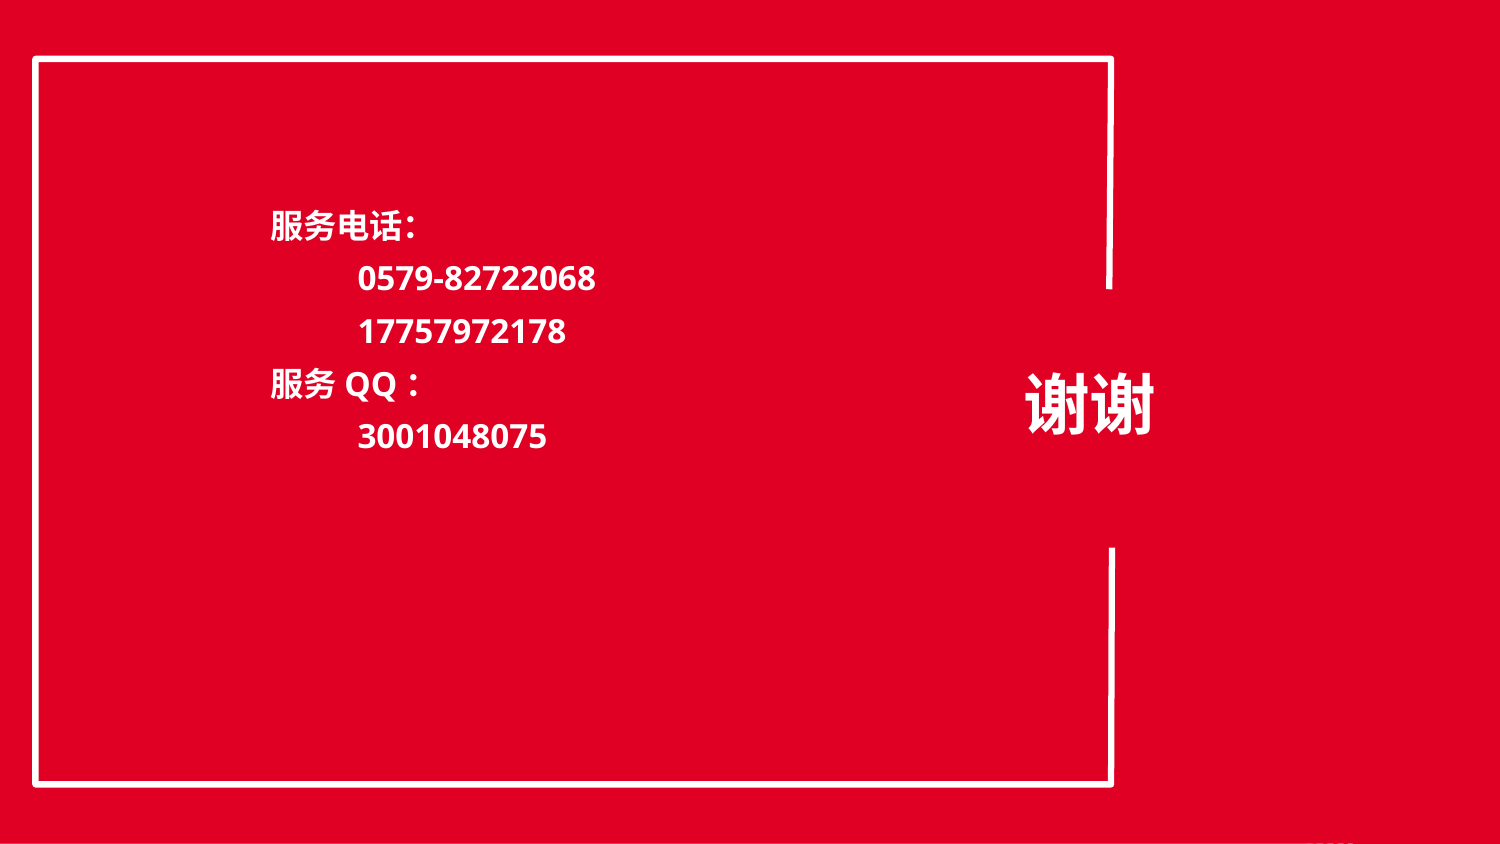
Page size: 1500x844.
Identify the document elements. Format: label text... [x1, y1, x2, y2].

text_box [35, 58, 1112, 785]
text_box [0, 0, 1500, 844]
text_box 谢谢 [1112, 362, 1191, 443]
